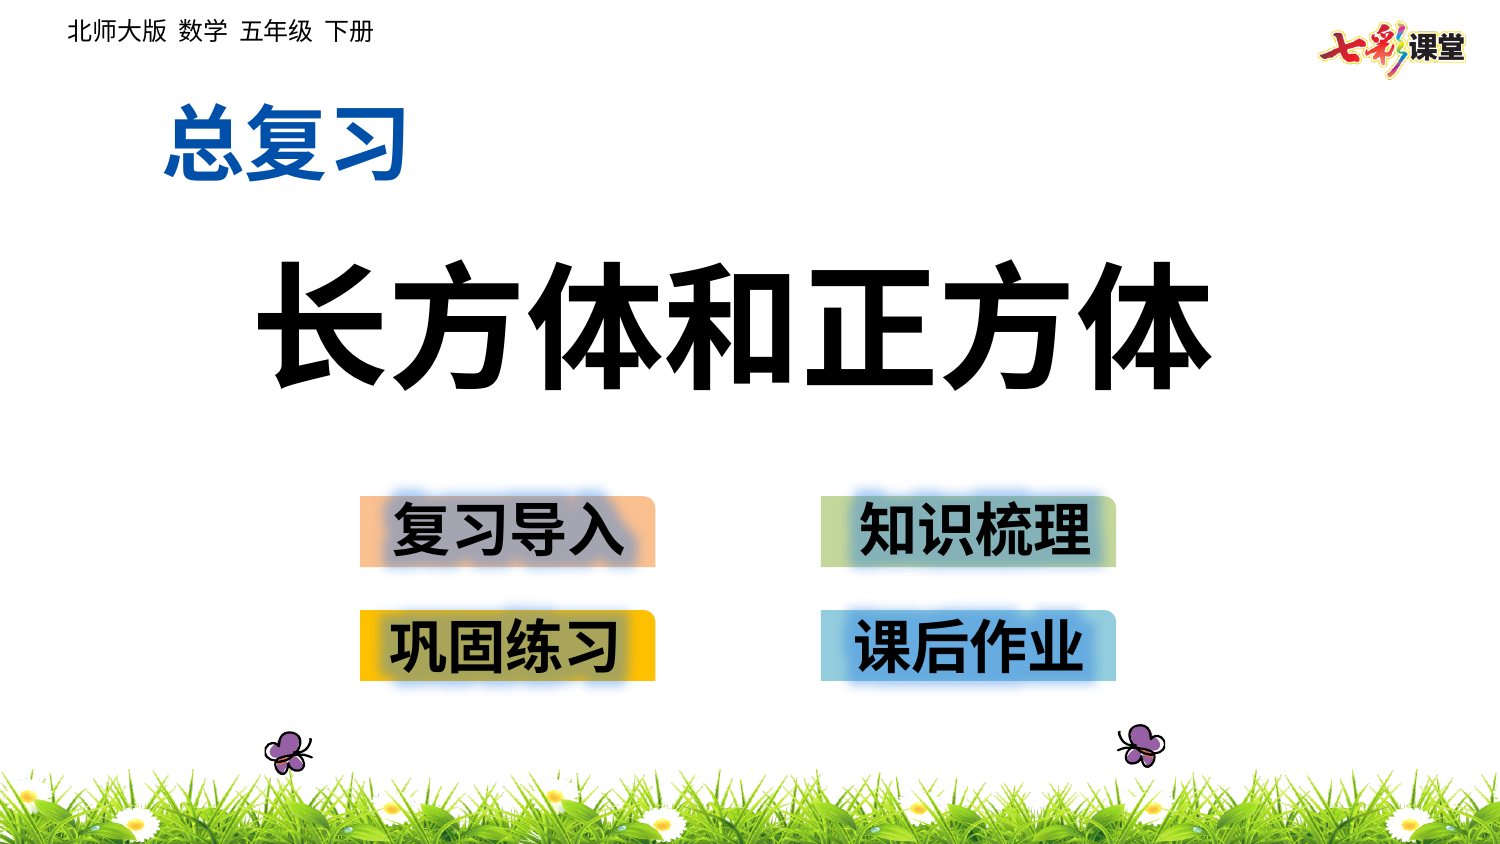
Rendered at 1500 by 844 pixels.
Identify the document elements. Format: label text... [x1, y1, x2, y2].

text_box 巩固练习 [370, 598, 642, 693]
picture [0, 723, 1500, 844]
text_box 总复习 [150, 85, 423, 197]
picture [1316, 20, 1468, 80]
text_box 长方体和正方体 [240, 235, 1226, 412]
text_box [0, 0, 573, 70]
text_box 知识梳理 [840, 481, 1112, 575]
text_box 课后作业 [833, 598, 1106, 693]
text_box [818, 494, 822, 570]
text_box 复习导入 [373, 481, 646, 575]
